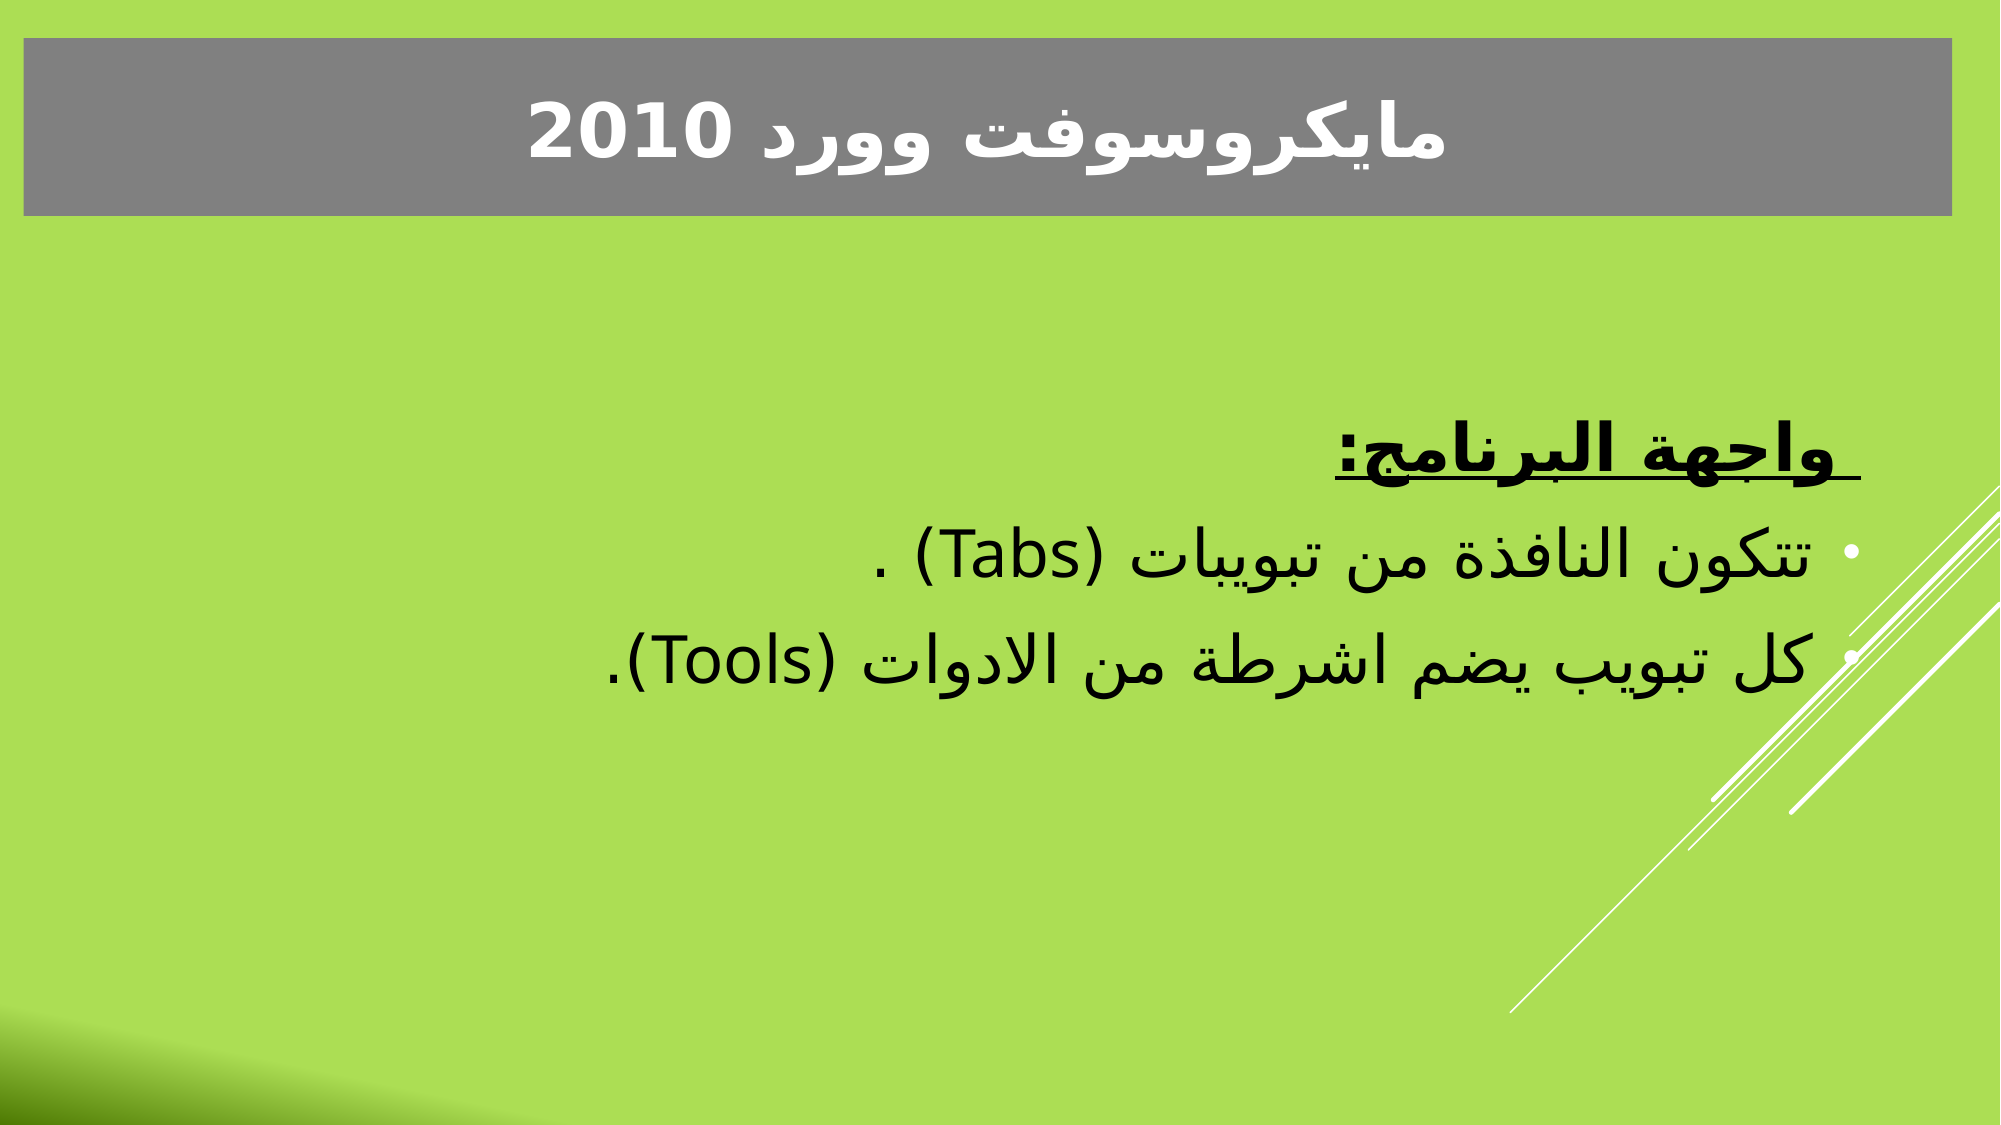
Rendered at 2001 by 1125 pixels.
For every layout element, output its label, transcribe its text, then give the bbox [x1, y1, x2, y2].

list واجهة البرنامج: تتكون النافذة من تبويبات (Tabs) . كل تبويب يضم اشرطة من الادوات (Tools). [141, 161, 1877, 941]
text_box مايكروسوفت وورد 2010 [23, 38, 1953, 216]
